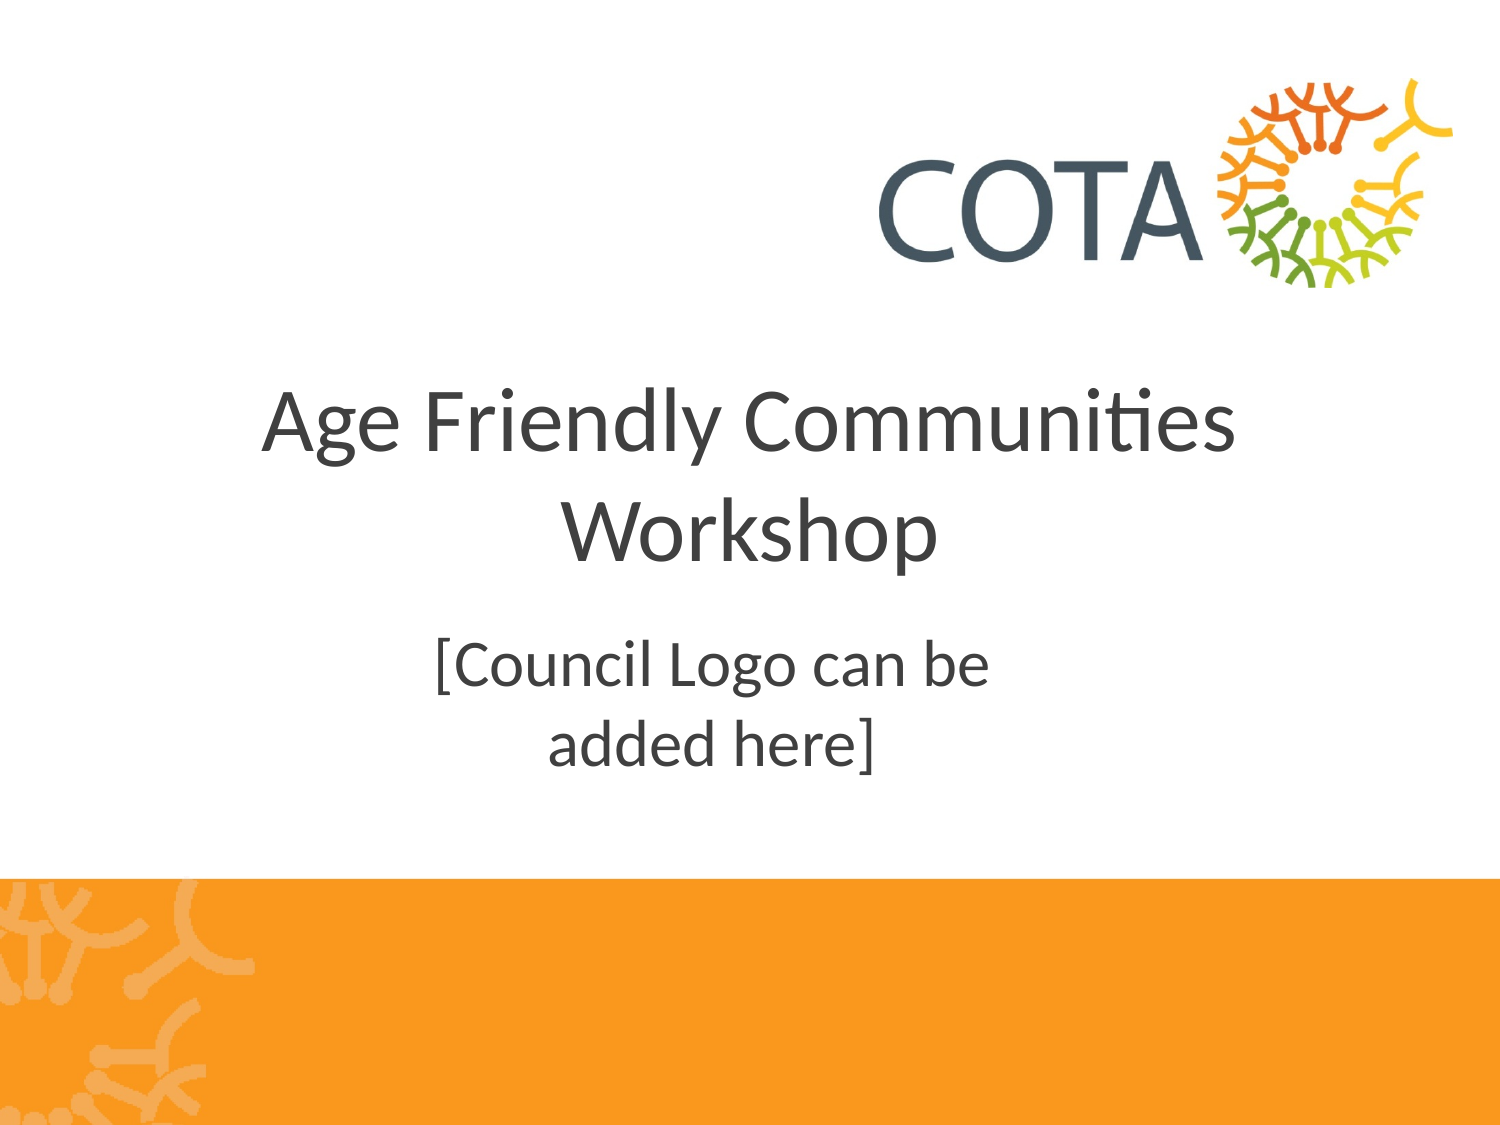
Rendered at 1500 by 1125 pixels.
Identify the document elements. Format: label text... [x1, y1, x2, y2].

title Age Friendly Communities Workshop [112, 349, 1388, 591]
subtitle [Council Logo can be added here] [412, 612, 1013, 825]
picture [879, 78, 1453, 288]
picture [0, 876, 1500, 1125]
